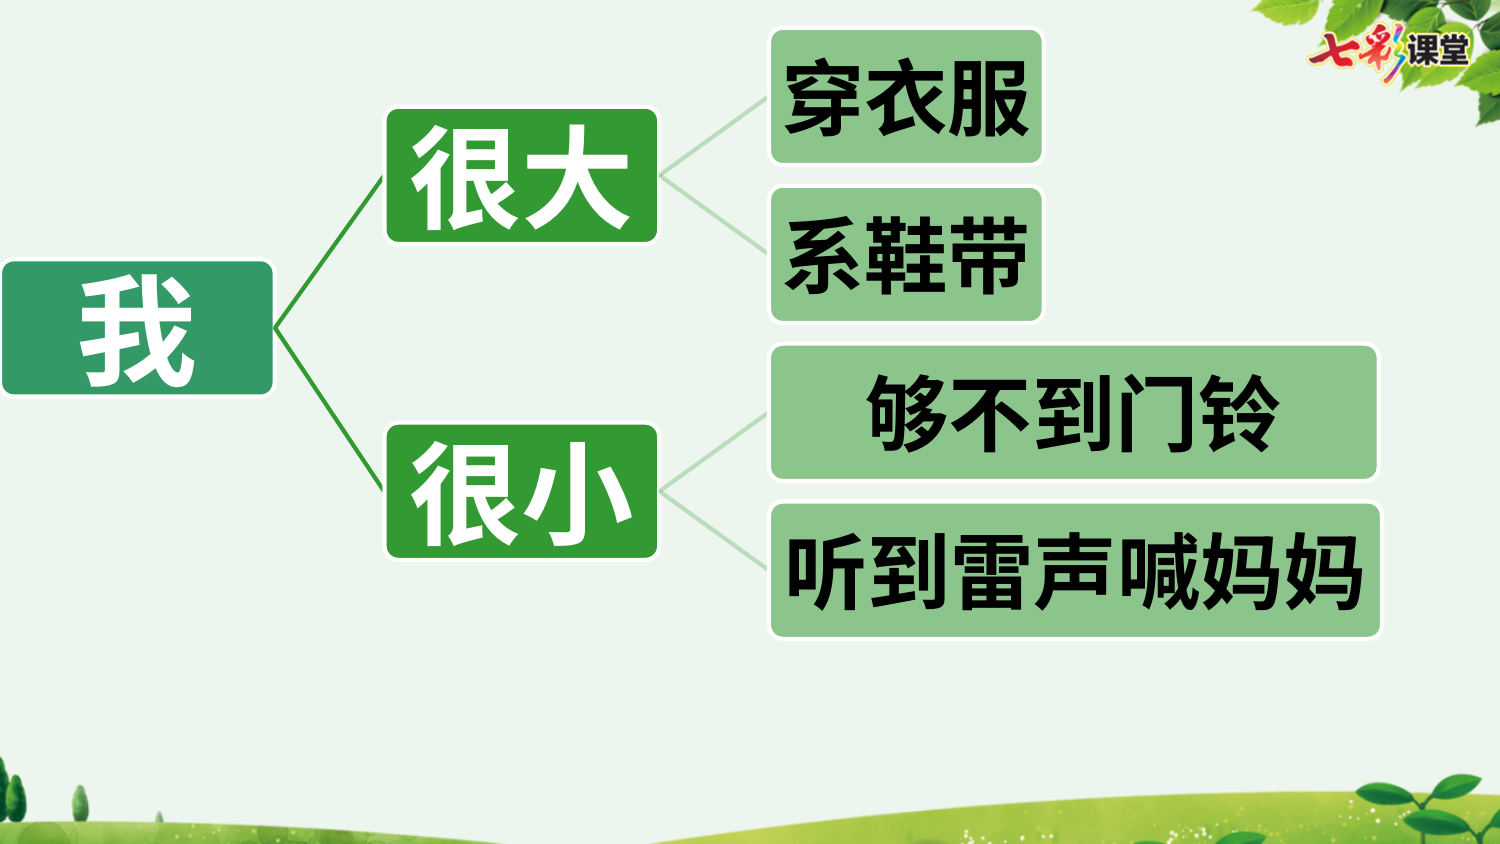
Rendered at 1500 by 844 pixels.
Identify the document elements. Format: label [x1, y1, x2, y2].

text_box [64, 102, 1448, 770]
picture [0, 0, 1500, 844]
